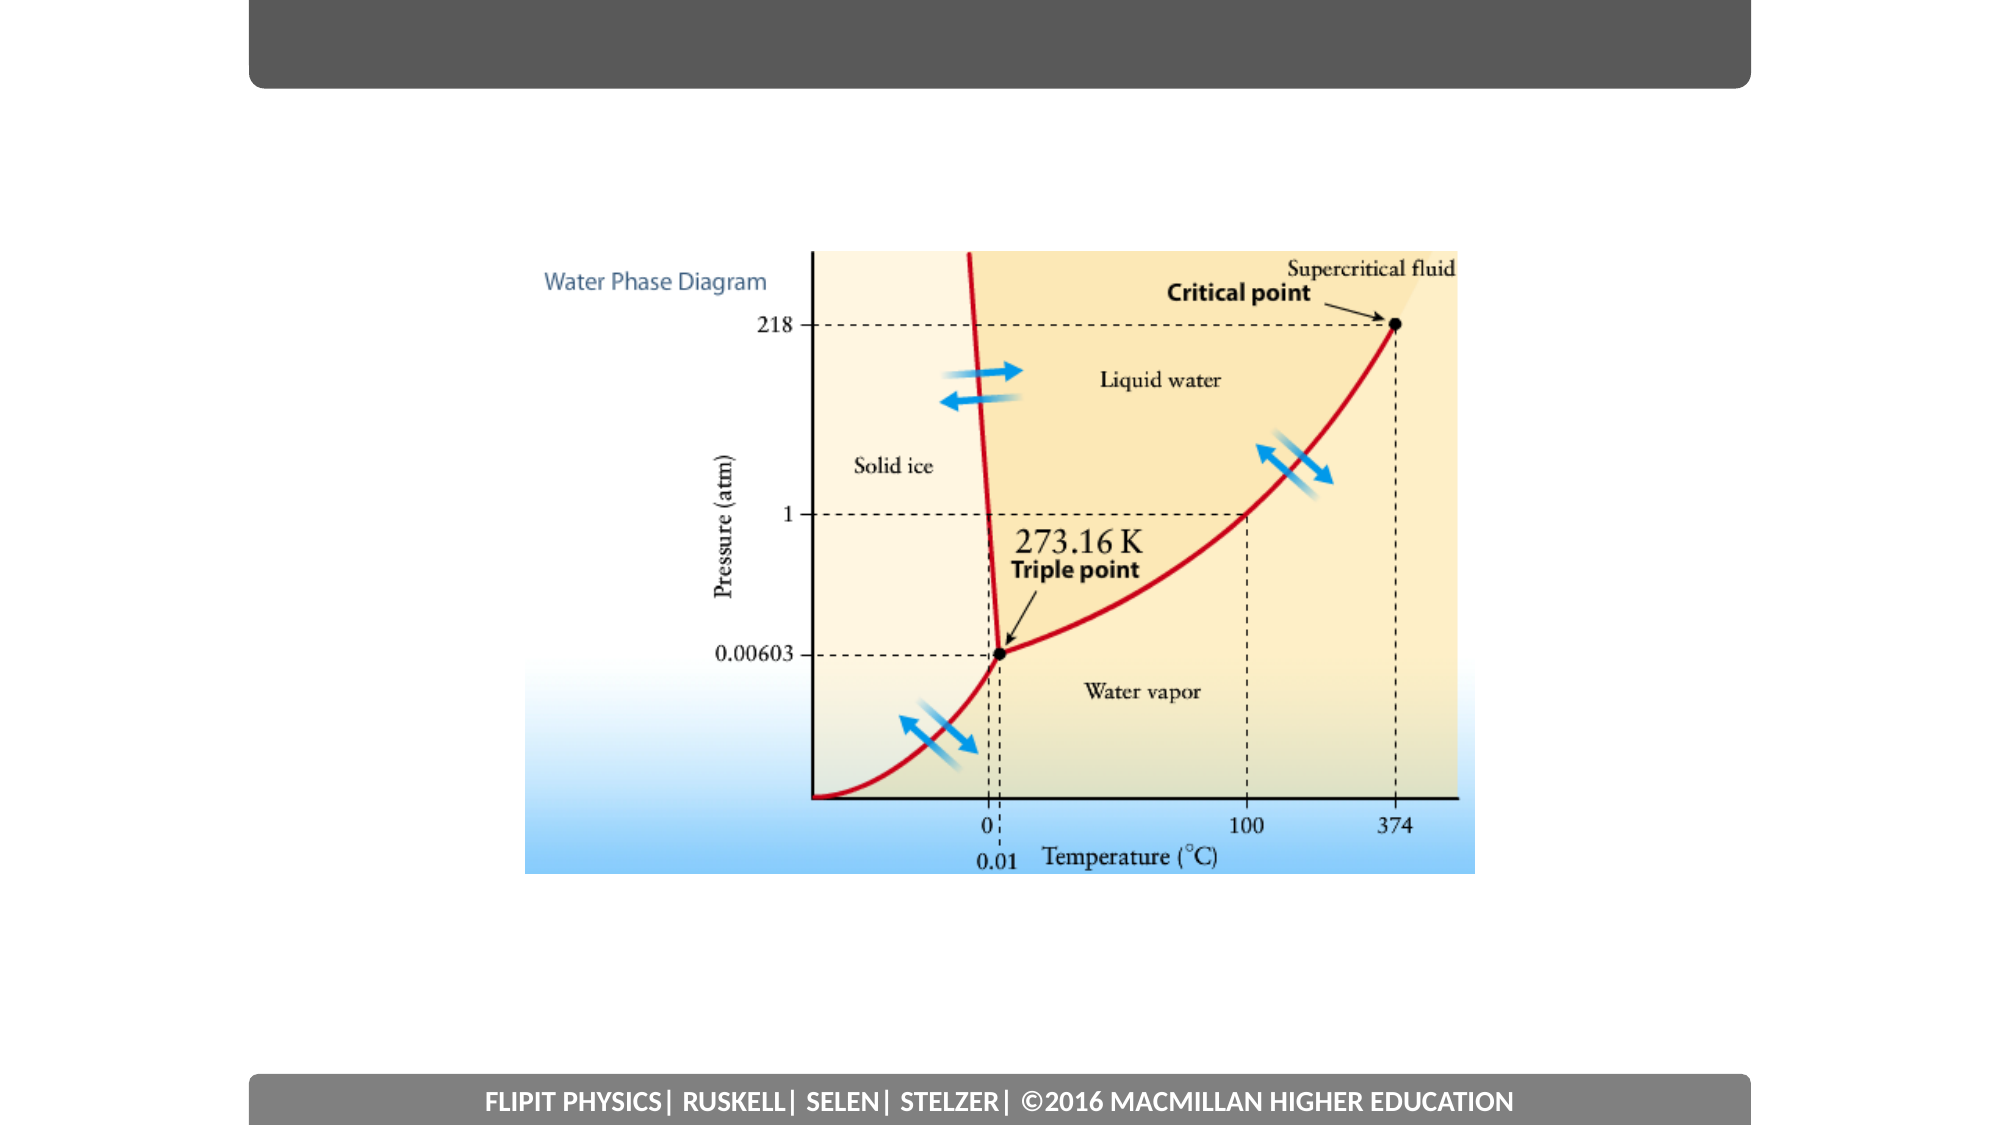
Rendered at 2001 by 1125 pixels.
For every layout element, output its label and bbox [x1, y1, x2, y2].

text_box [248, 0, 1752, 89]
text_box [249, 1074, 1750, 1125]
picture [525, 251, 1475, 874]
